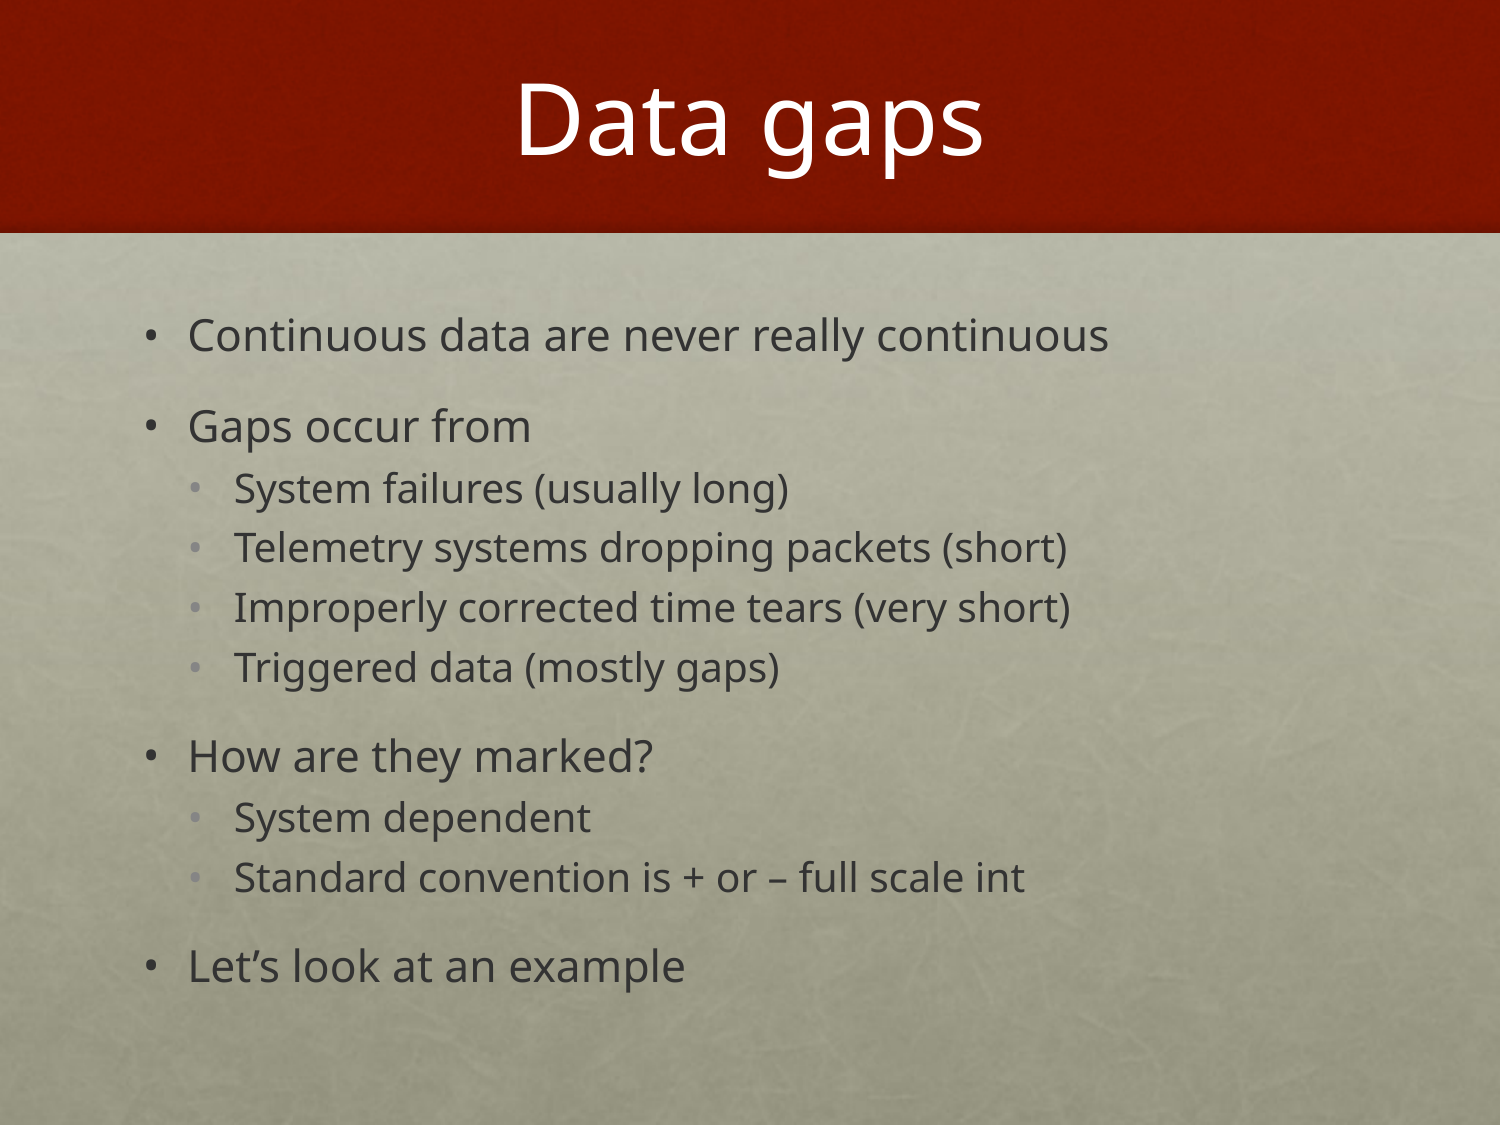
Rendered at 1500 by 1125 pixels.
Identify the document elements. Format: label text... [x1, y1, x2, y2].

list Continuous data are never really continuous Gaps occur from System failures (usually long) Telemetry systems dropping packets (short) Improperly corrected time tears (very short) Triggered data (mostly gaps) How are they marked? System dependent Standard convention is + or – full scale int Let’s look at an example [127, 299, 1372, 1005]
title Data gaps [127, 10, 1372, 221]
picture [0, 214, 1500, 1125]
